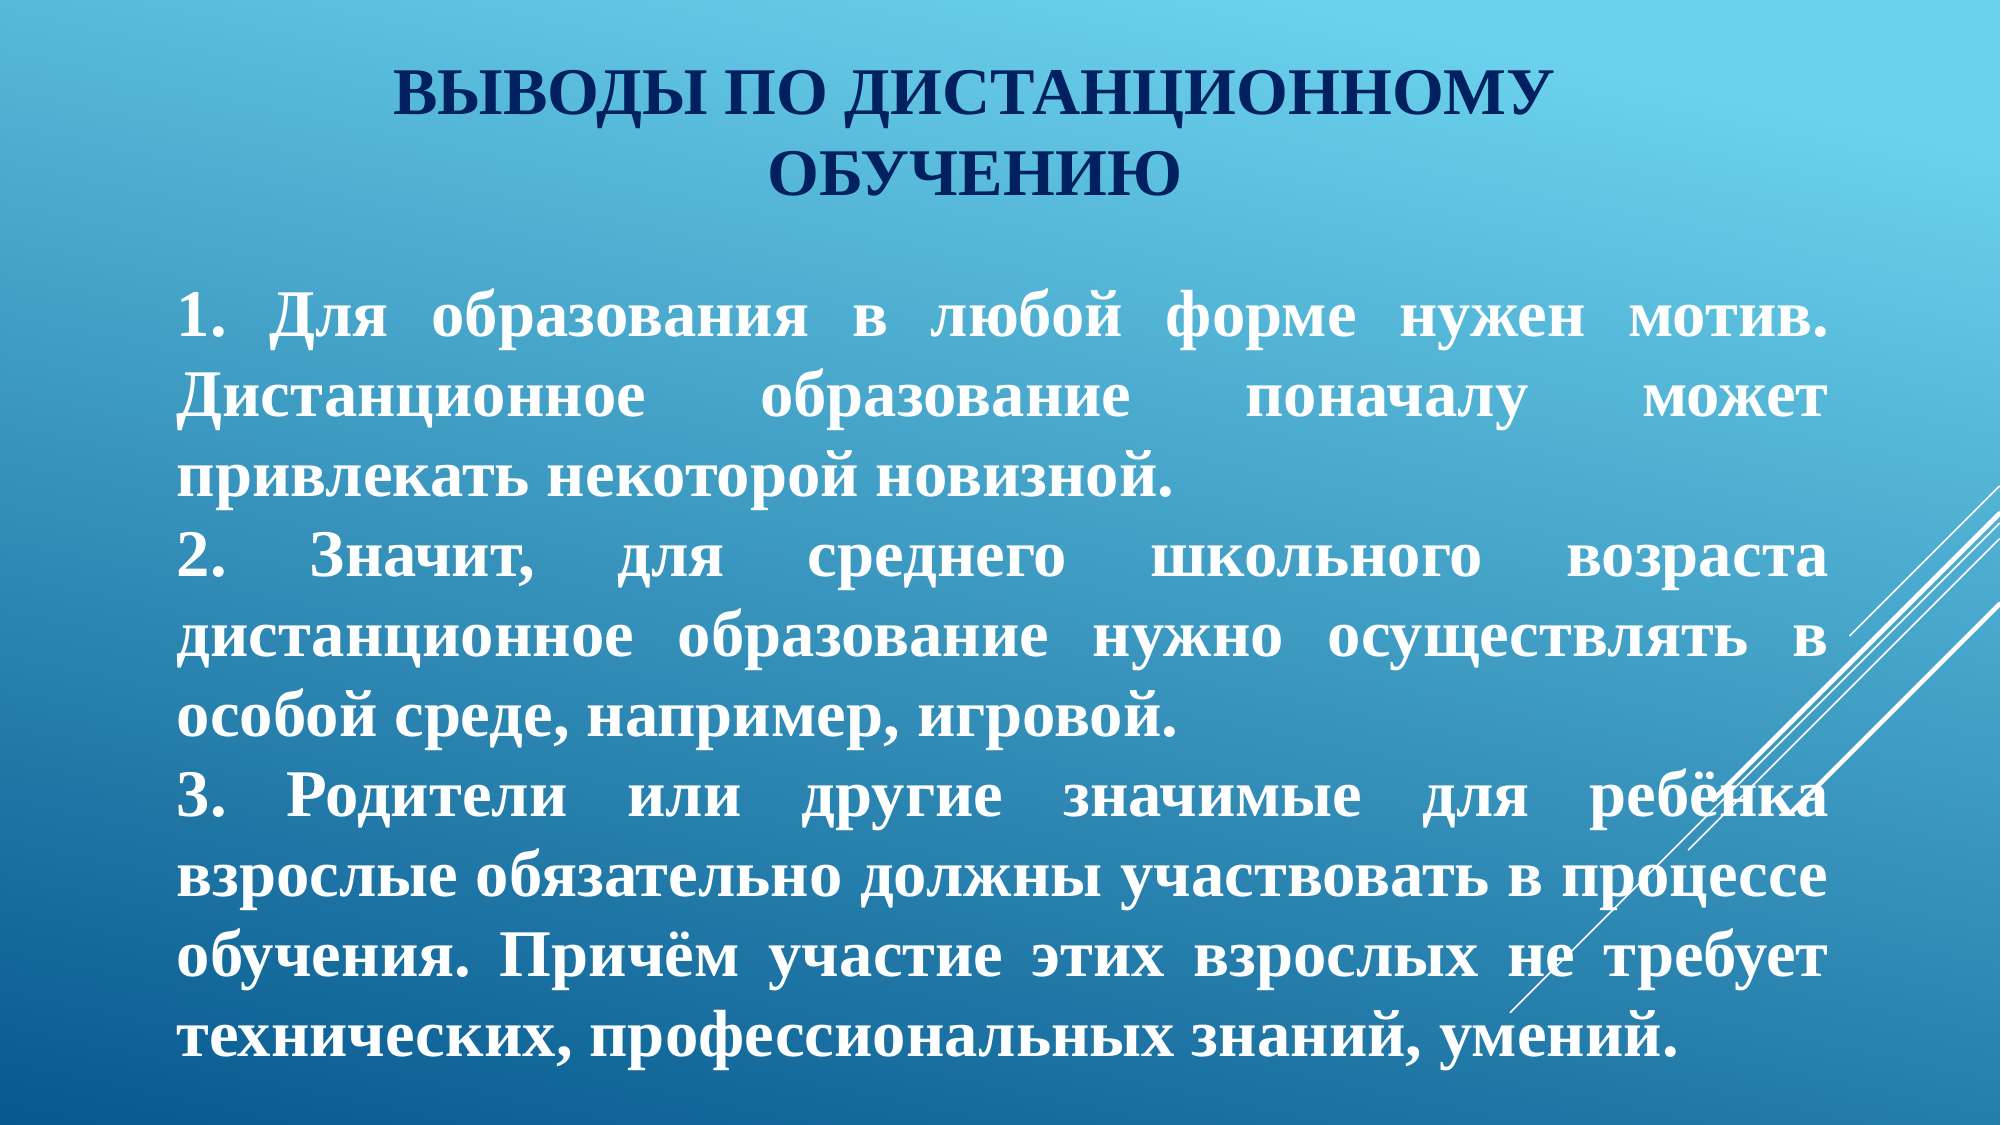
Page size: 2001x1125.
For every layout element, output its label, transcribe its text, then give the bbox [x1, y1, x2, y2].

text_box 1. Для образования в любой форме нужен мотив. Дистанционное образование поначалу может привлекать некоторой новизной. 2. Значит, для среднего школьного возраста дистанционное образование нужно осуществлять в особой среде, например, игровой. 3. Родители или другие значимые для ребёнка взрослые обязательно должны участвовать в процессе обучения. Причём участие этих взрослых не требует технических, профессиональных знаний, умений. [161, 262, 1846, 1077]
title выводы по дистанционному обучению [189, 20, 1761, 236]
